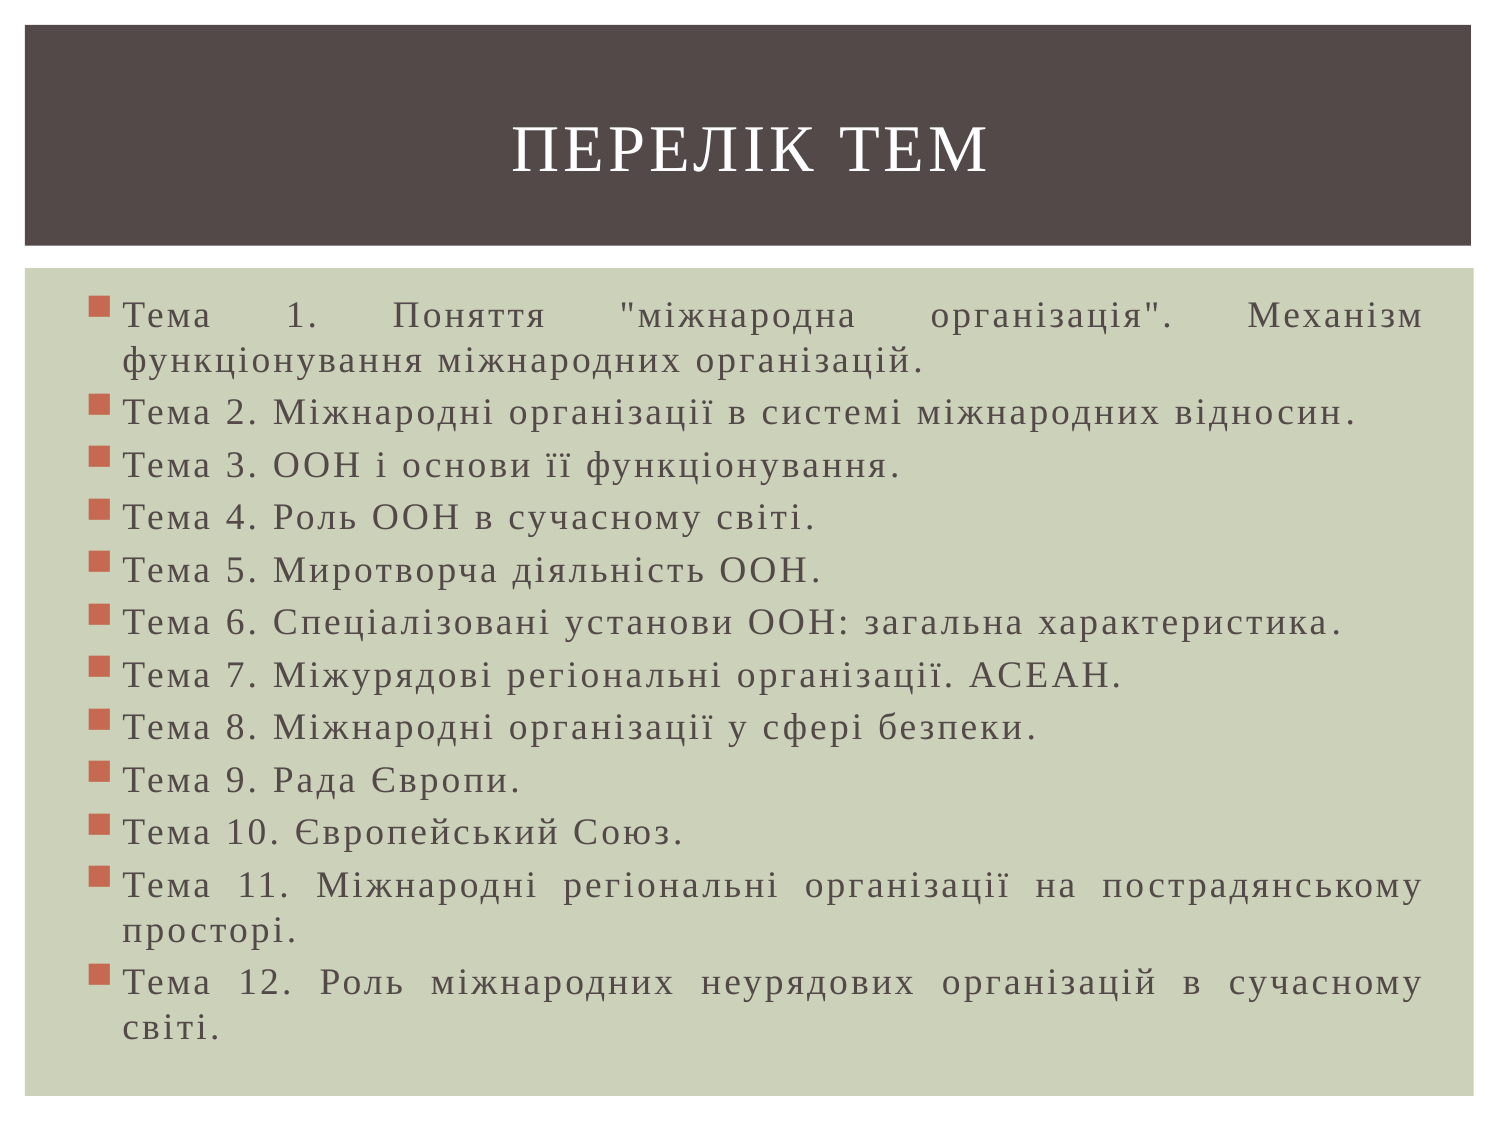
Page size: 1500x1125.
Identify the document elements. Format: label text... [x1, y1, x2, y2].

list Тема 1. Поняття "міжнародна організація". Механізм функціонування міжнародних організацій. Тема 2. Міжнародні організації в системі міжнародних відносин. Тема 3. ООН і основи її функціонування. Тема 4. Роль ООН в сучасному світі. Тема 5. Миротворча діяльність ООН. Тема 6. Спеціалізовані установи ООН: загальна характеристика. Тема 7. Міжурядові регіональні організації. АСЕАН. Тема 8. Міжнародні організації у сфері безпеки. Тема 9. Рада Європи. Тема 10. Європейський Союз. Тема 11. Міжнародні регіональні організації на пострадянському просторі. Тема 12. Роль міжнародних неурядових організацій в сучасному світі. [62, 281, 1442, 1005]
title Перелік тем [62, 58, 1438, 232]
